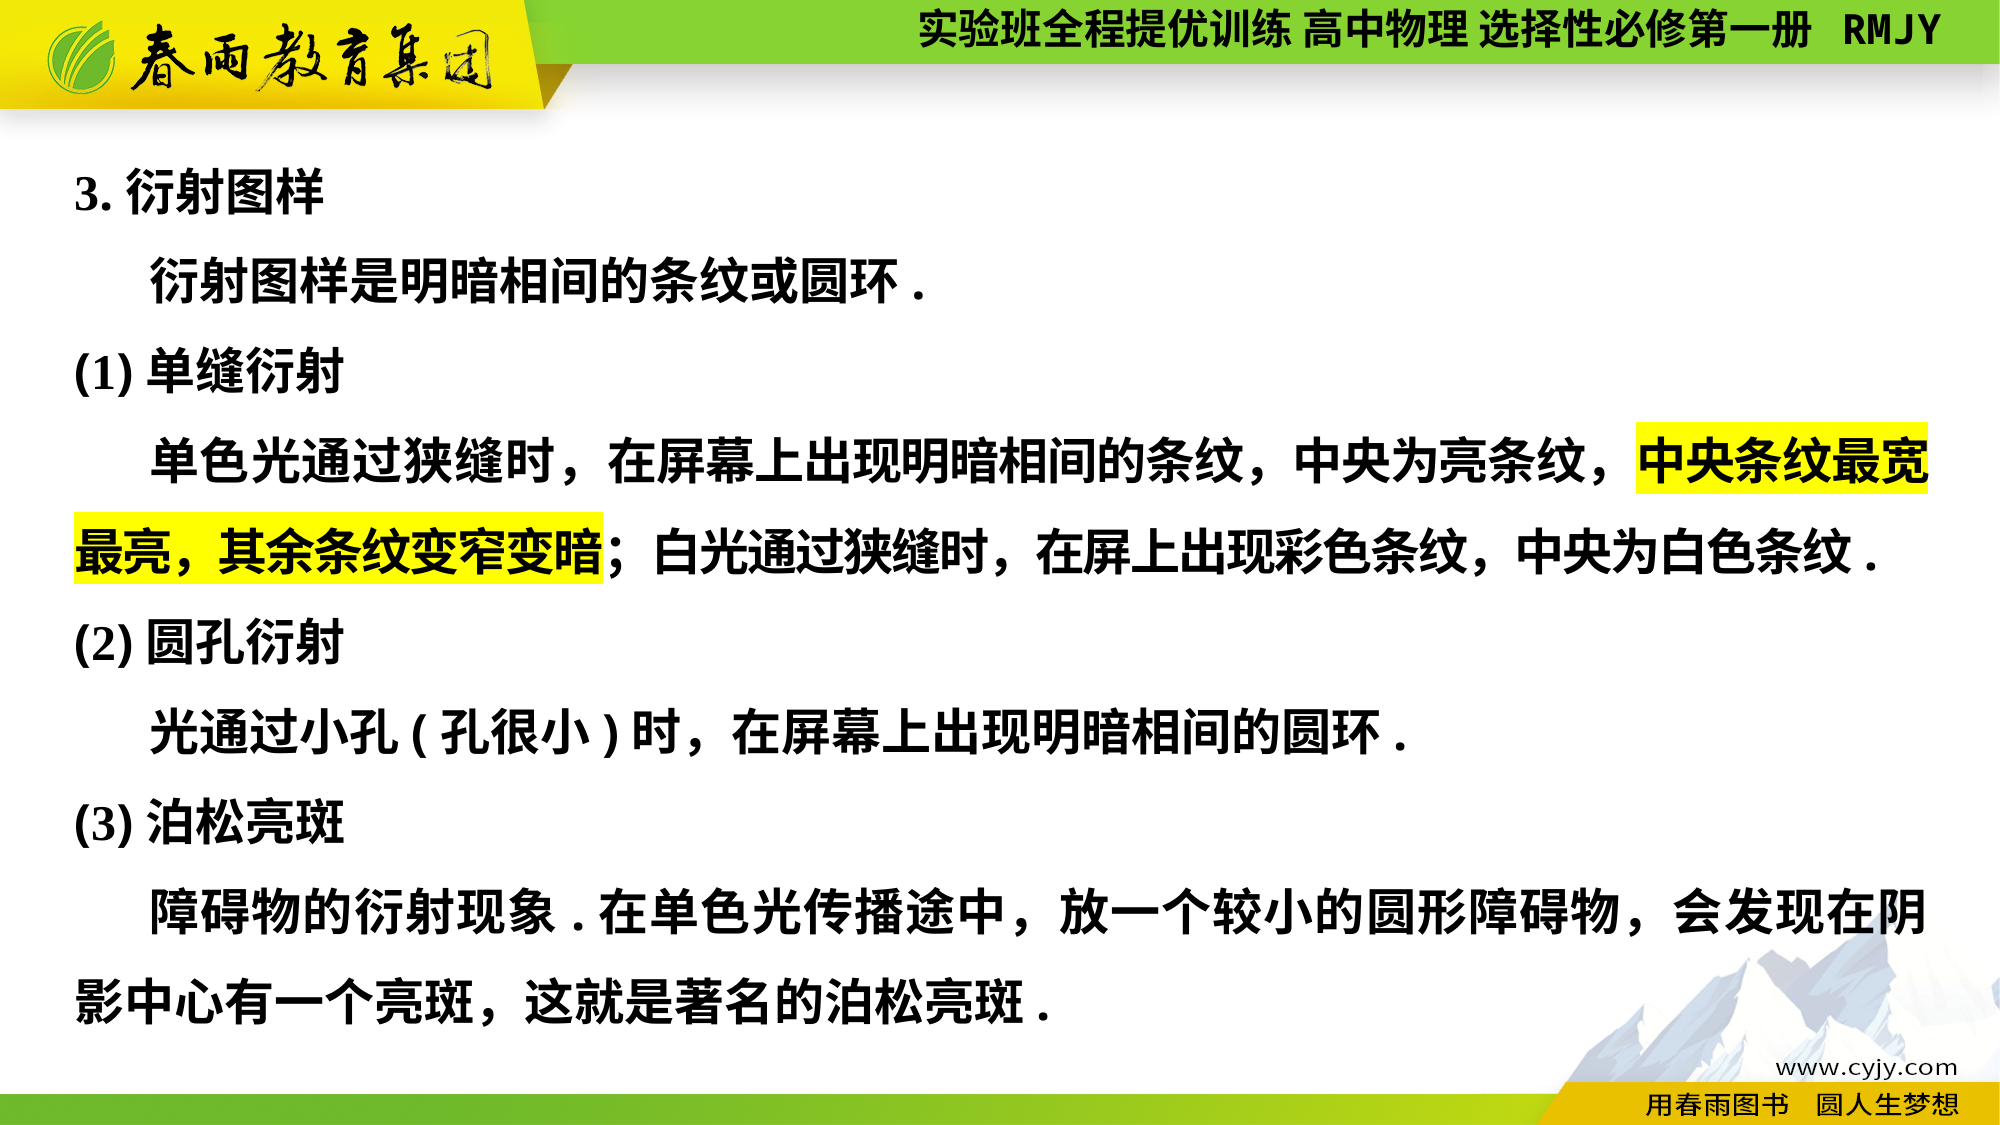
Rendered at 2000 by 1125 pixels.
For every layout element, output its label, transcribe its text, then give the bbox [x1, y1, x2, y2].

list 3.衍射图样 衍射图样是明暗相间的条纹或圆环. (1)单缝衍射 单色光通过狭缝时，在屏幕上出现明暗相间的条纹，中央为亮条纹，中央条纹最宽最亮，其余条纹变窄变暗；白光通过狭缝时，在屏上出现彩色条纹，中央为白色条纹. (2)圆孔衍射 光通过小孔(孔很小)时，在屏幕上出现明暗相间的圆环. (3)泊松亮斑 障碍物的衍射现象.在单色光传播途中，放一个较小的圆形障碍物，会发现在阴影中心有一个亮斑，这就是著名的泊松亮斑. [59, 122, 1944, 1047]
picture [0, 0, 2000, 1125]
